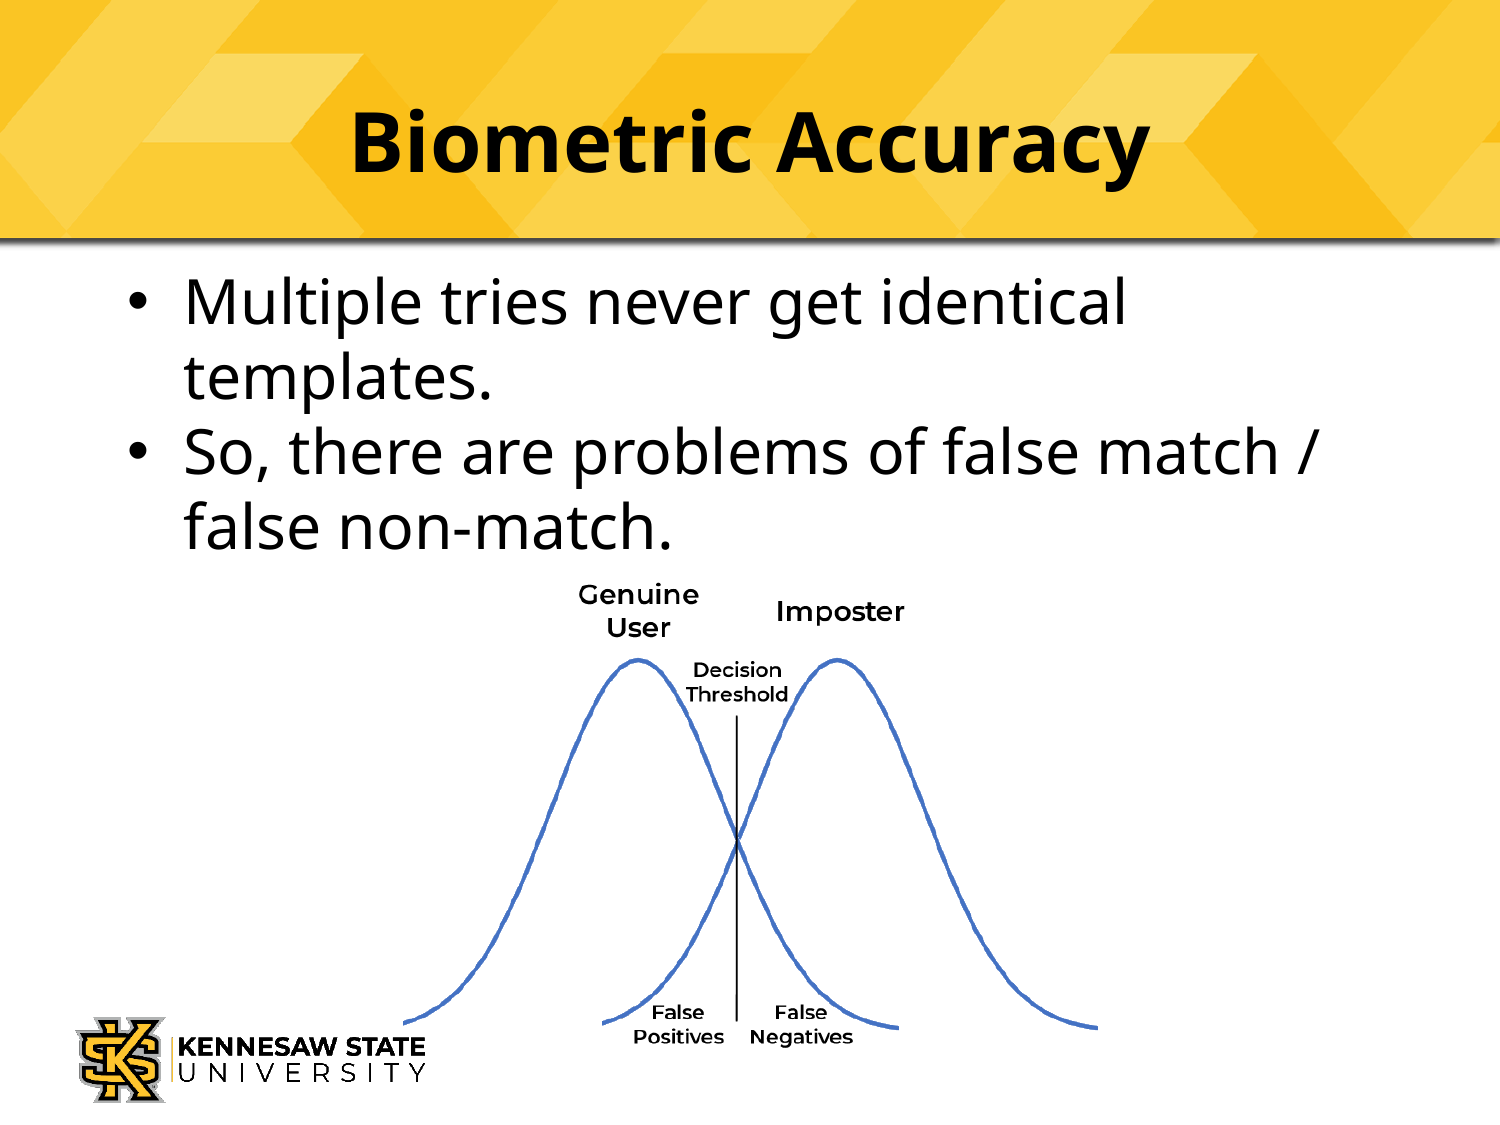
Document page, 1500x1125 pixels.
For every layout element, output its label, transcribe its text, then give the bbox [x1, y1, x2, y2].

list Multiple tries never get identical templates. So, there are problems of false match / false non-match. [112, 254, 1394, 493]
picture [75, 561, 1126, 1103]
title Biometric Accuracy [75, 45, 1425, 233]
picture [0, 0, 1500, 251]
